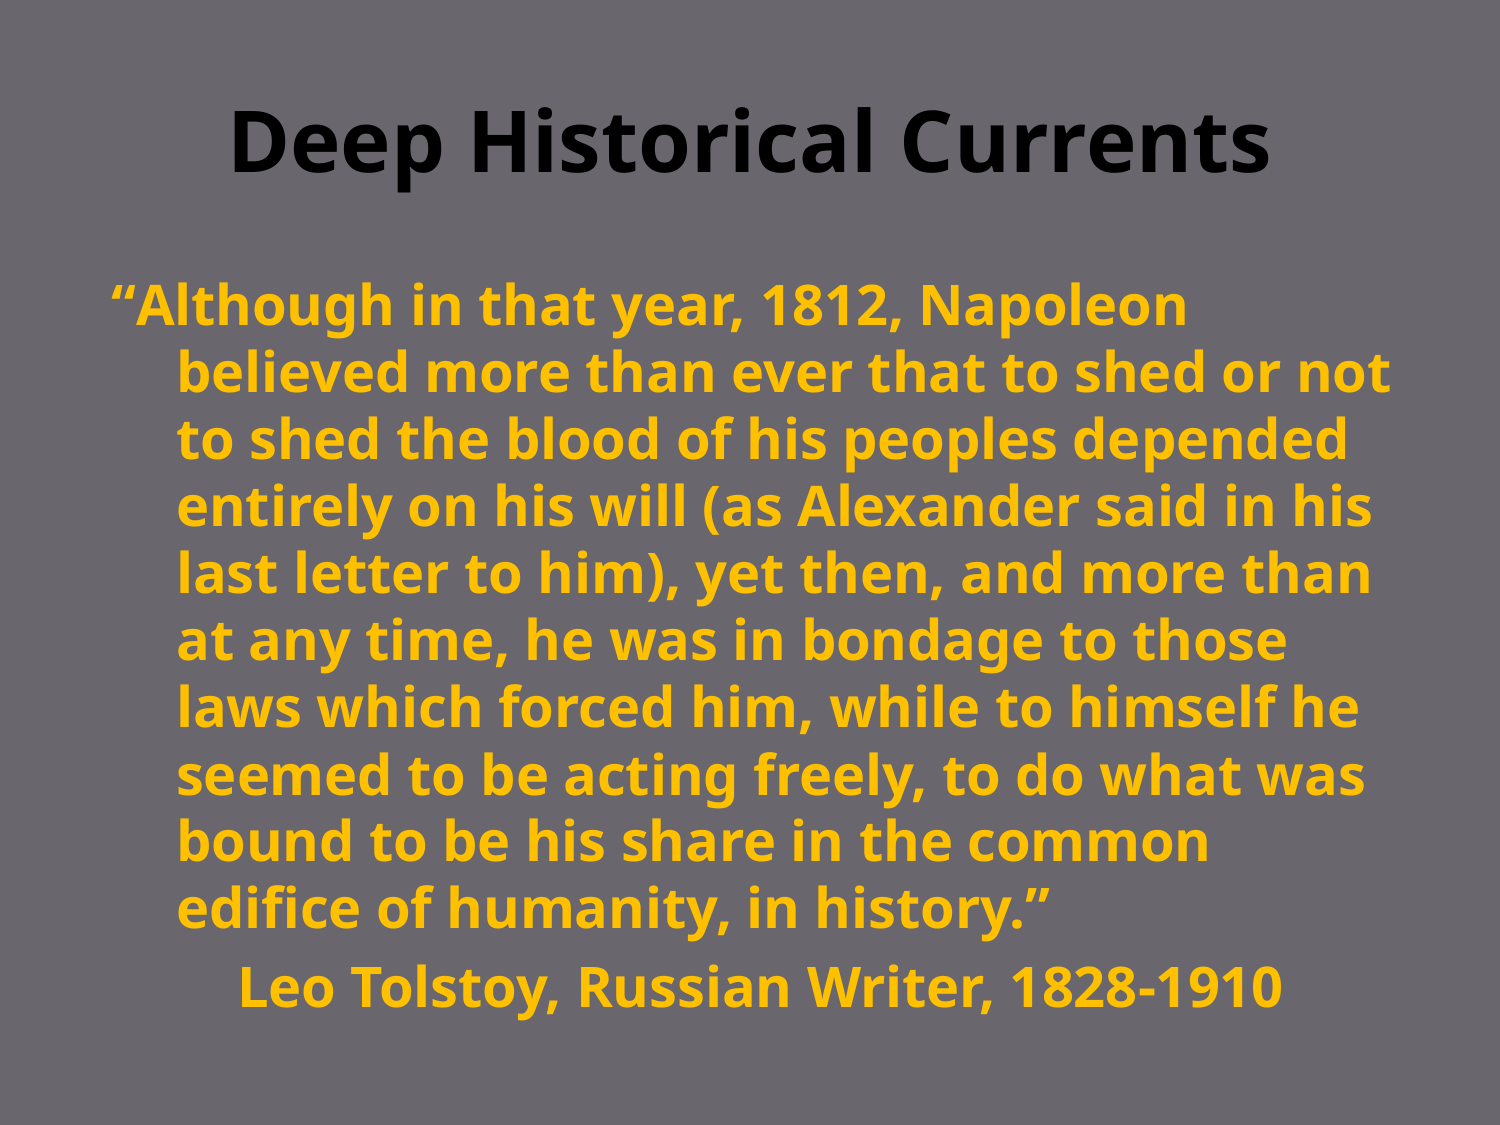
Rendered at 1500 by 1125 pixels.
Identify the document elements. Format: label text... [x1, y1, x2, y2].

title Deep Historical Currents [75, 45, 1425, 233]
list “Although in that year, 1812, Napoleon believed more than ever that to shed or not to shed the blood of his peoples depended entirely on his will (as Alexander said in his last letter to him), yet then, and more than at any time, he was in bondage to those laws which forced him, while to himself he seemed to be acting freely, to do what was bound to be his share in the common edifice of humanity, in history.” Leo Tolstoy, Russian Writer, 1828-1910 [75, 262, 1425, 1035]
